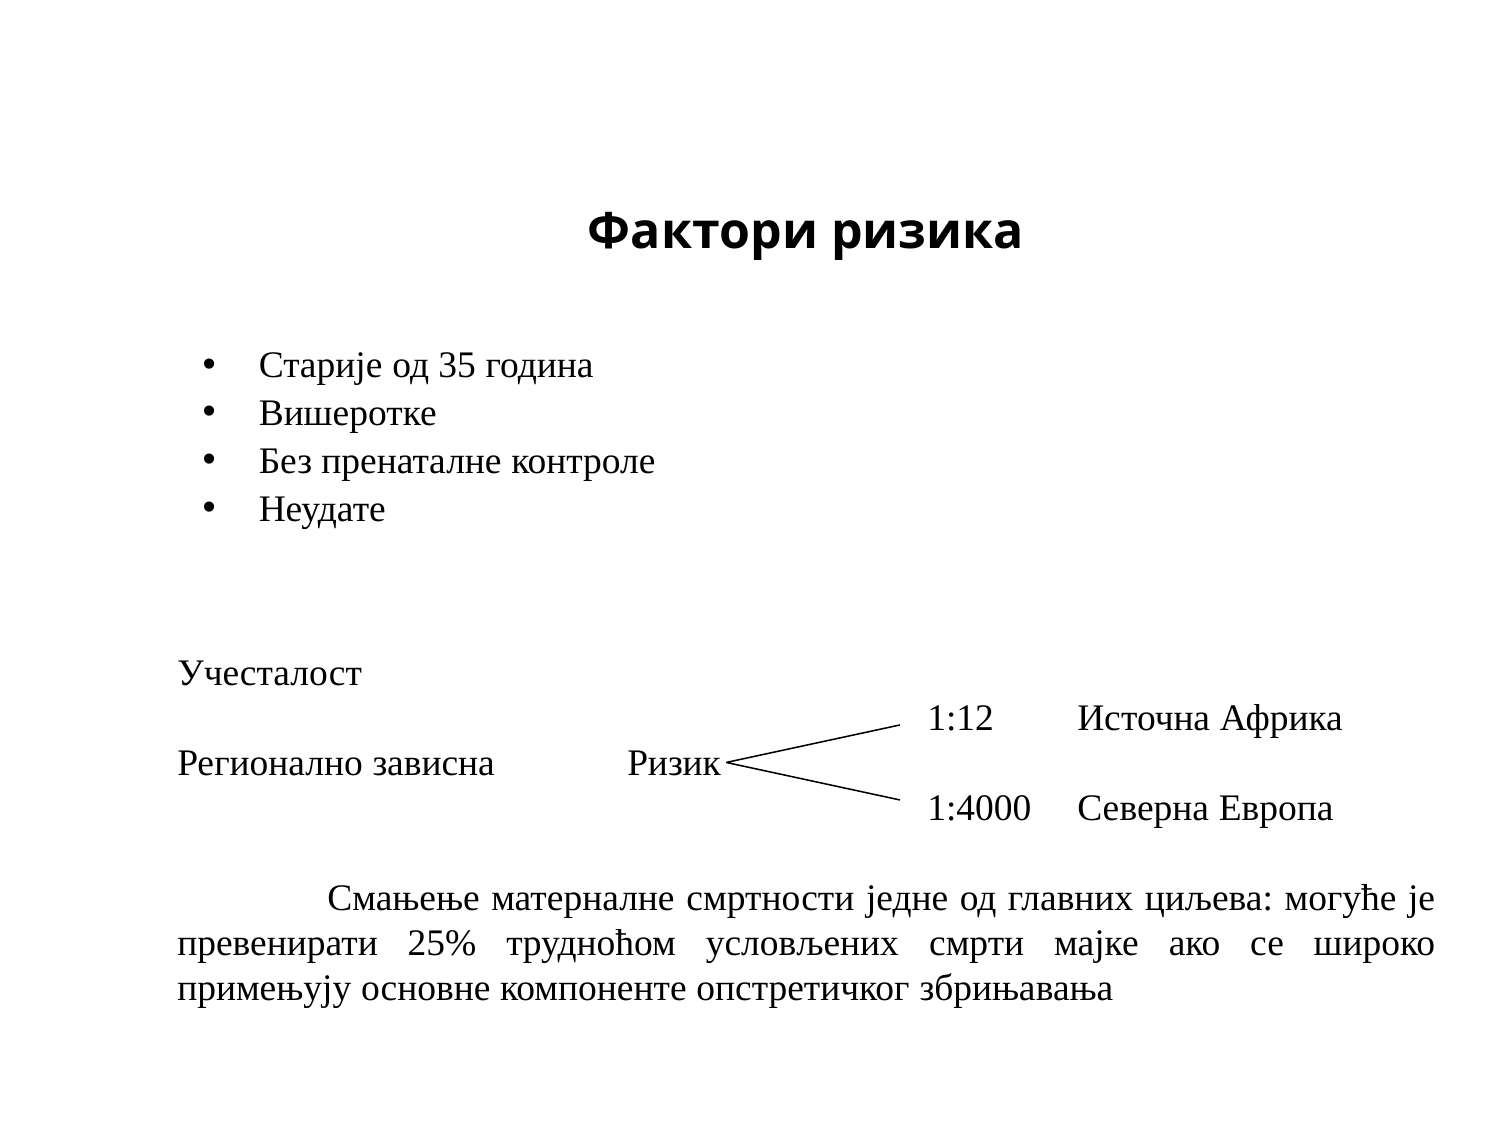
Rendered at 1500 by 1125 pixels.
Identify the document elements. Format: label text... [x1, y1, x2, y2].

text_box Учесталост 1:12 Источна Африка Регионално зависна Ризик 1:4000 Северна Европа Смањење матерналне смртности једне од главних циљева: могуће је превенирати 25% трудноћом условљених смрти мајке ако се широко примењују основне компоненте опстретичког збрињавања [162, 640, 1450, 1016]
title Фактори ризика [142, 191, 1482, 267]
list Старије од 35 година Вишеротке Без пренаталне контроле Неудате [187, 337, 1438, 550]
